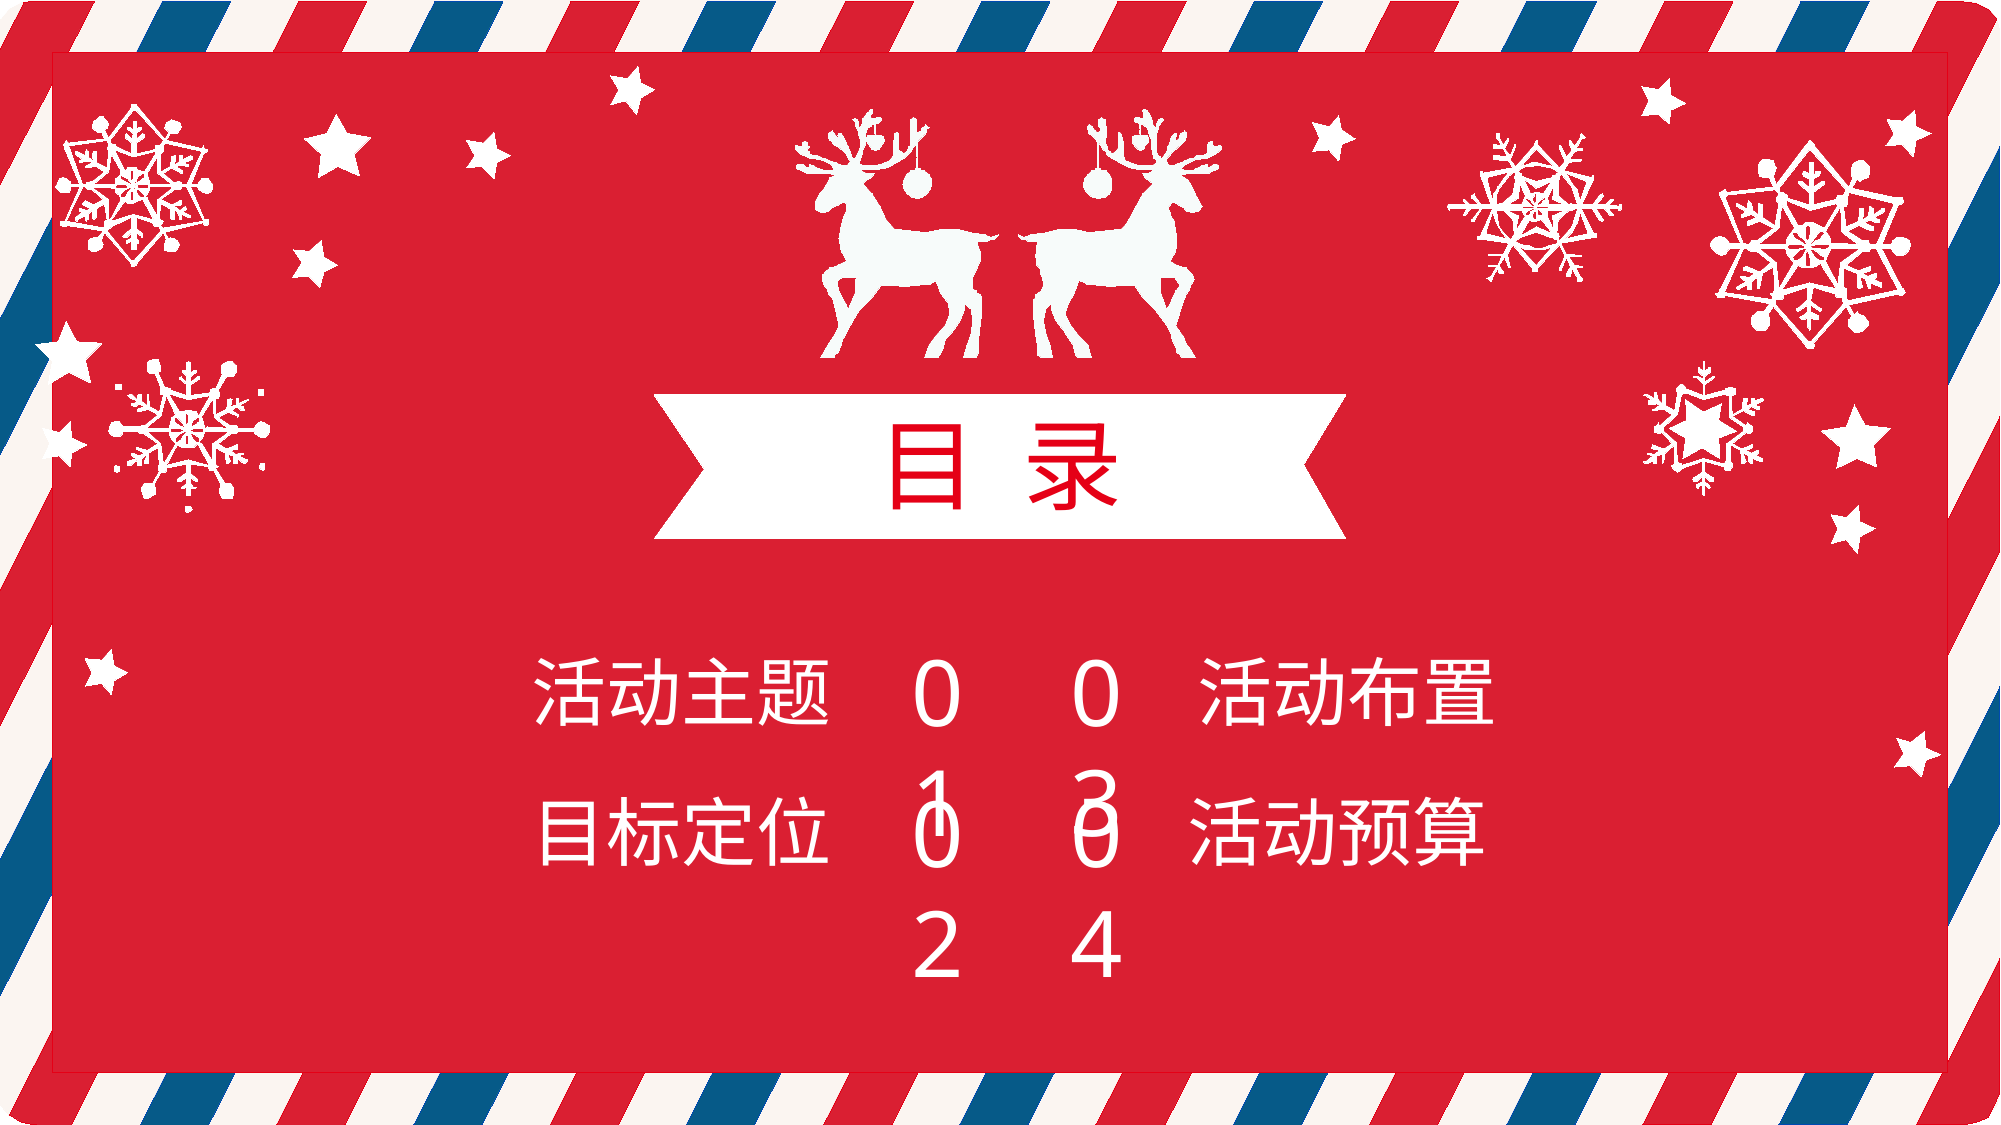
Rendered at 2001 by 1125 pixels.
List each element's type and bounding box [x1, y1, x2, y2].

text_box [315, 627, 979, 755]
text_box [35, 66, 1941, 777]
text_box [1032, 627, 1564, 755]
text_box [1022, 768, 1554, 895]
text_box [315, 768, 979, 895]
